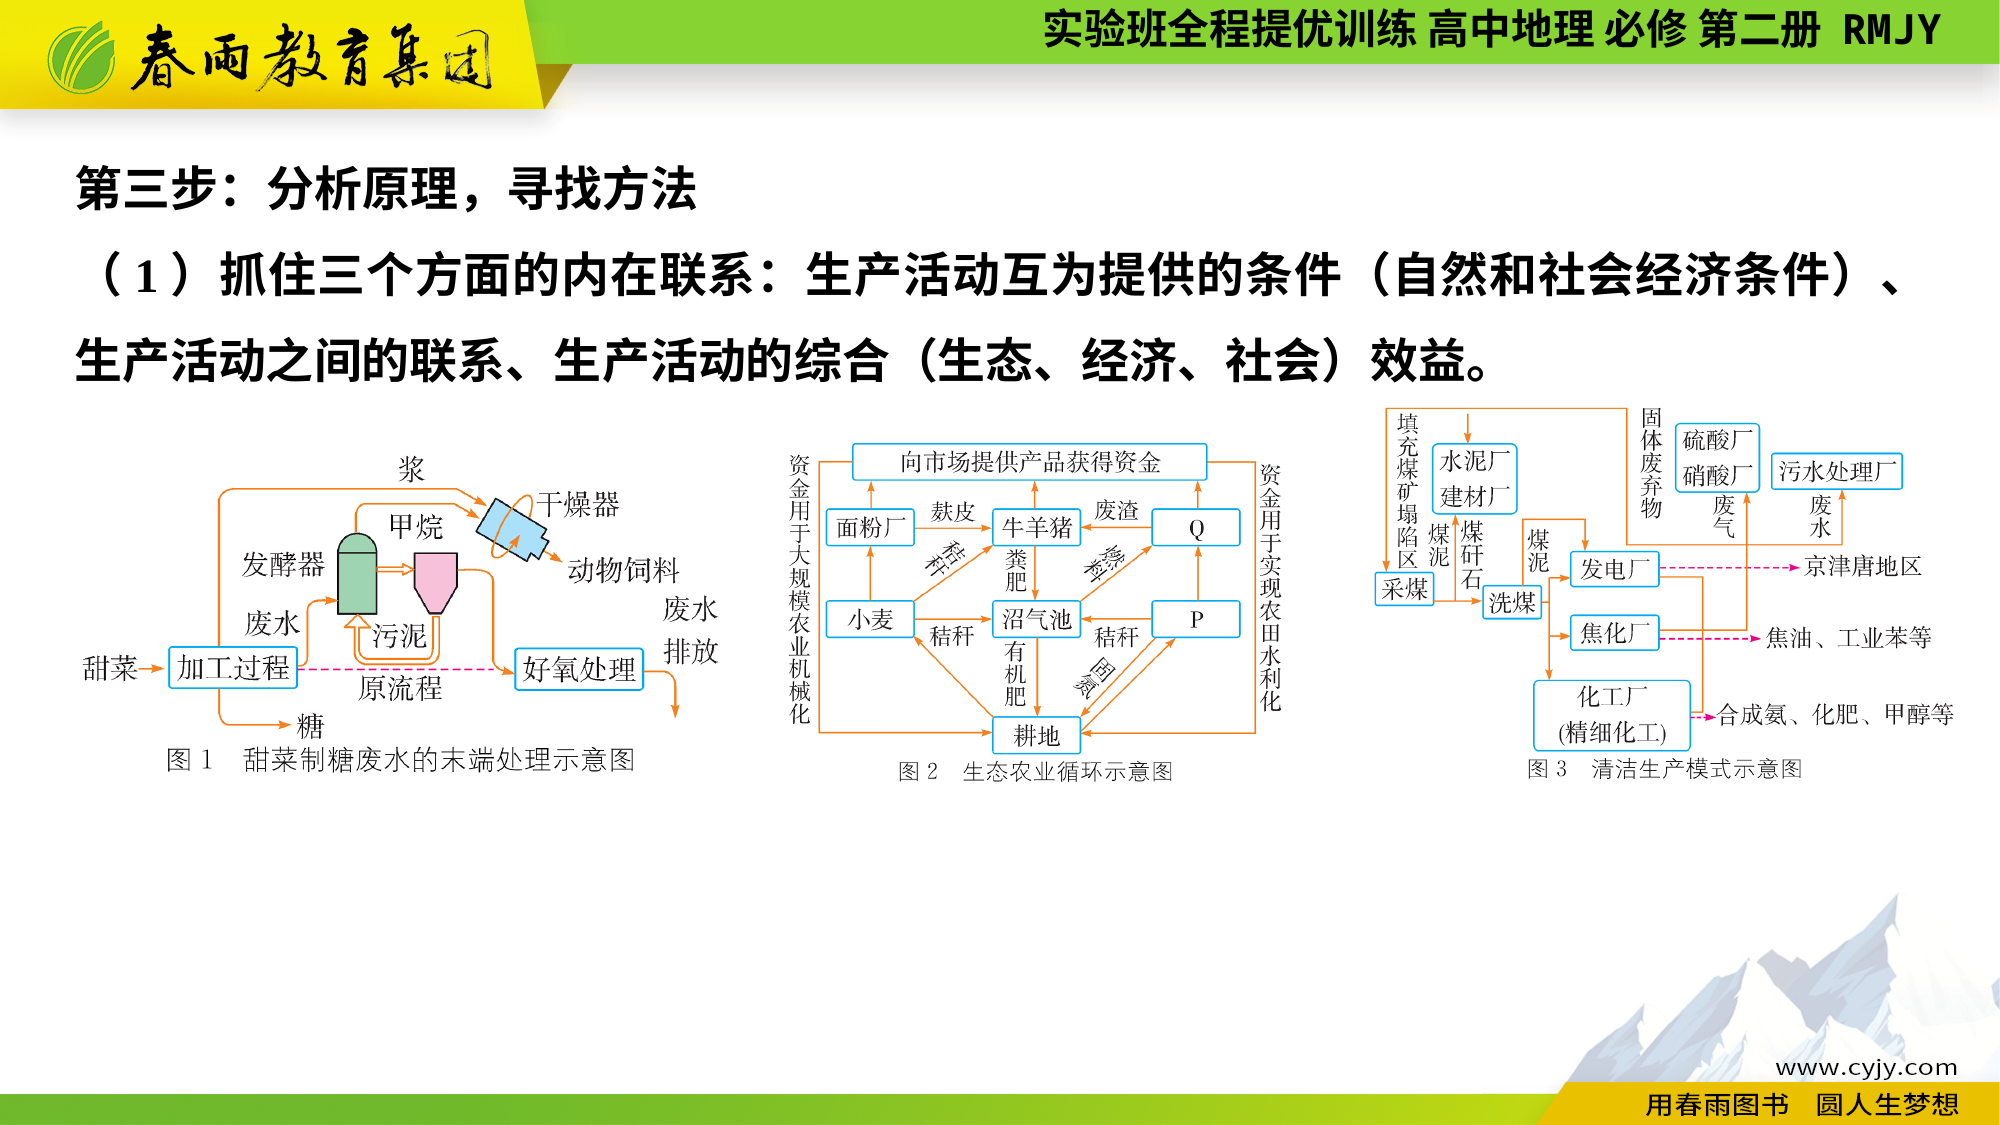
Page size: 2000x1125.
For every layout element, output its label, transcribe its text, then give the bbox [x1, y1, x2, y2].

picture [0, 0, 2000, 1125]
list 第三步：分析原理，寻找方法 （1）抓住三个方面的内在联系：生产活动互为提供的条件（自然和社会经济条件）、生产活动之间的联系、生产活动的综合（生态、经济、社会）效益。 [59, 122, 1944, 399]
